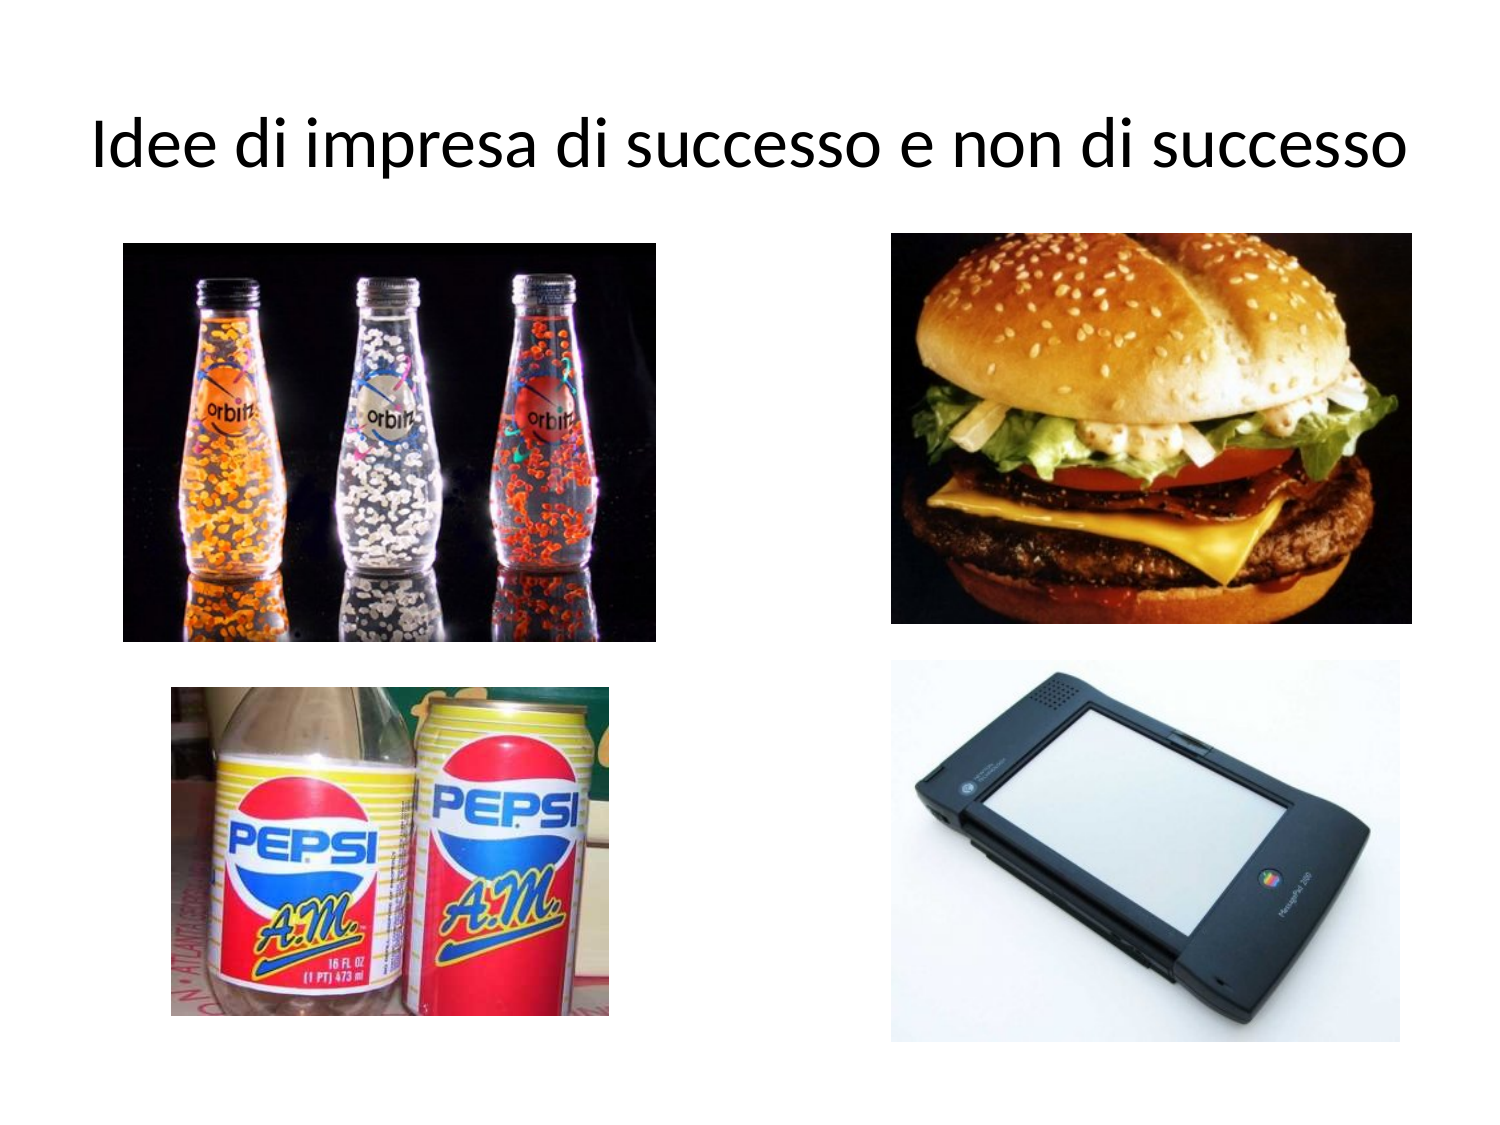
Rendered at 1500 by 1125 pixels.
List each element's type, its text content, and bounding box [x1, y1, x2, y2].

picture [891, 660, 1400, 1043]
picture [891, 233, 1412, 624]
picture [123, 242, 656, 643]
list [170, 687, 609, 1016]
title Idee di impresa di successo e non di successo [75, 45, 1425, 233]
